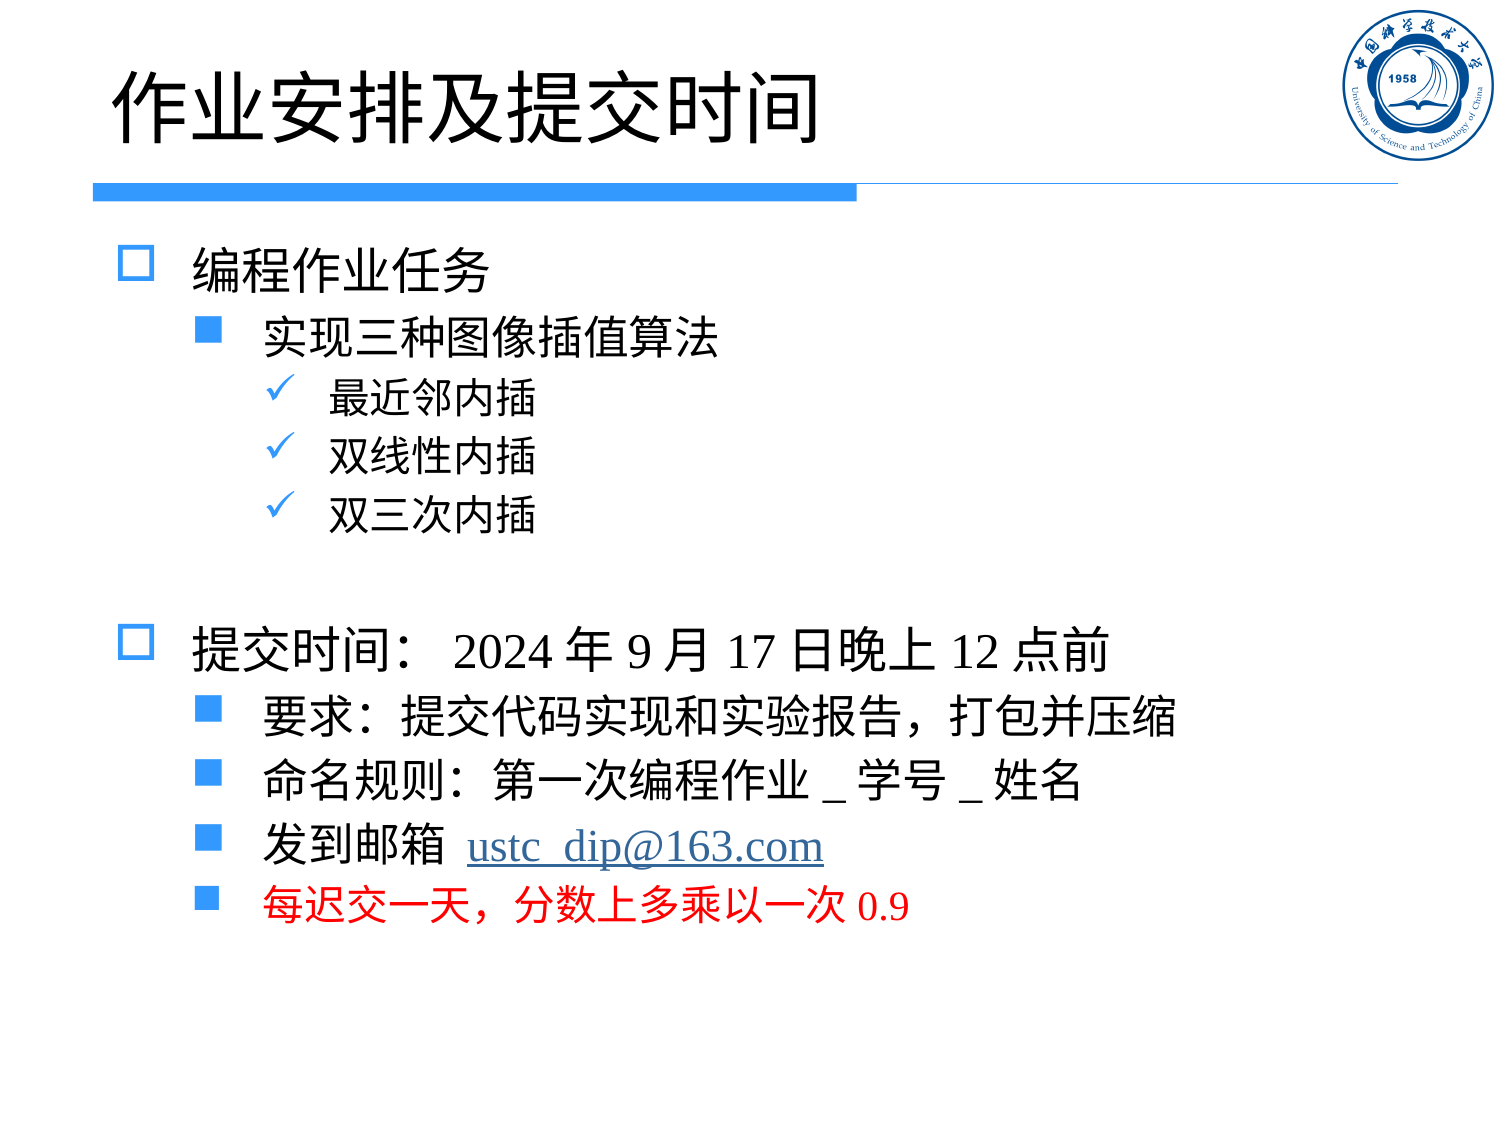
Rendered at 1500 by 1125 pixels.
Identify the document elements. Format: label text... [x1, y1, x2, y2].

list 编程作业任务 实现三种图像插值算法 最近邻内插 双线性内插 双三次内插 提交时间：2024年9月17日晚上12点前 要求：提交代码实现和实验报告，打包并压缩 命名规则：第一次编程作业_学号_姓名 发到邮箱 ustc_dip@163.com 每迟交一天，分数上多乘以一次0.9 [98, 231, 1412, 1047]
title 作业安排及提交时间 [94, 50, 1407, 161]
picture [1339, 2, 1494, 161]
